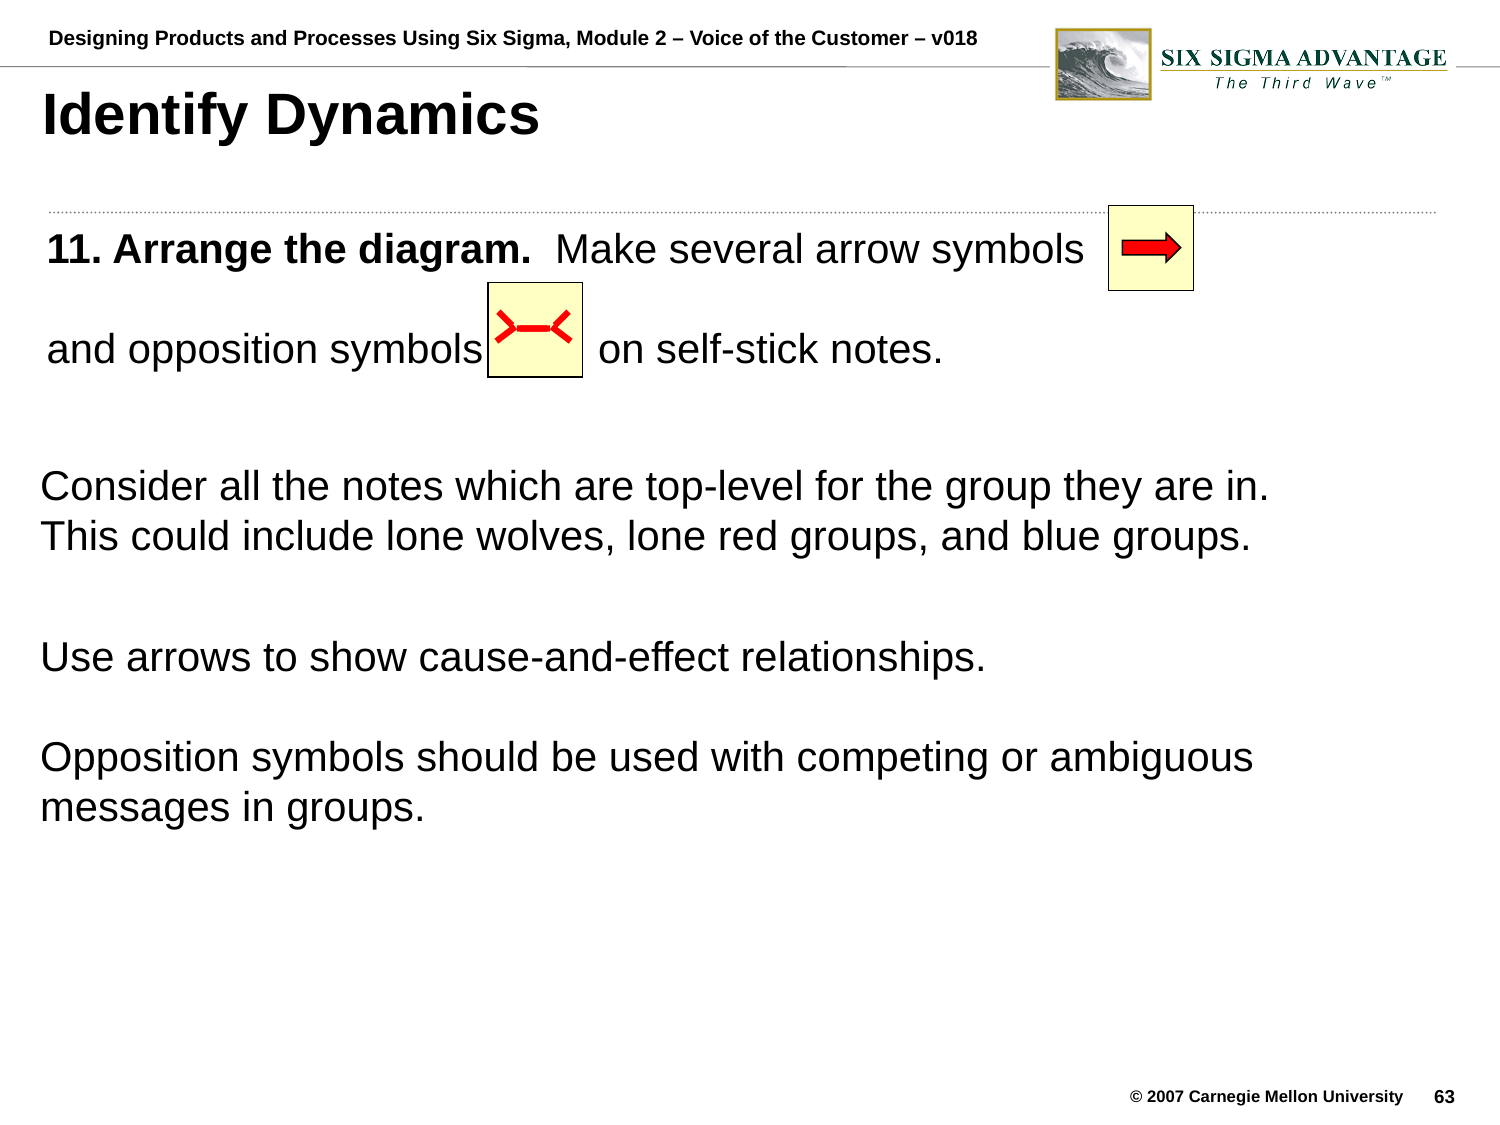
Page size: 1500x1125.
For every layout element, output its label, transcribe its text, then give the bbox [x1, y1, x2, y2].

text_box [1108, 205, 1194, 291]
text_box Consider all the notes which are top-level for the group they are in. This could include lone wolves, lone red groups, and blue groups. Use arrows to show cause-and-effect relationships. Opposition symbols should be used with competing or ambiguous messages in groups. [25, 380, 1464, 958]
title Identify Dynamics [42, 89, 1438, 146]
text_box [487, 282, 583, 378]
picture [1049, 24, 1456, 104]
text_box 11. Arrange the diagram. Make several arrow symbols and opposition symbols on self-stick notes. [31, 214, 1441, 380]
